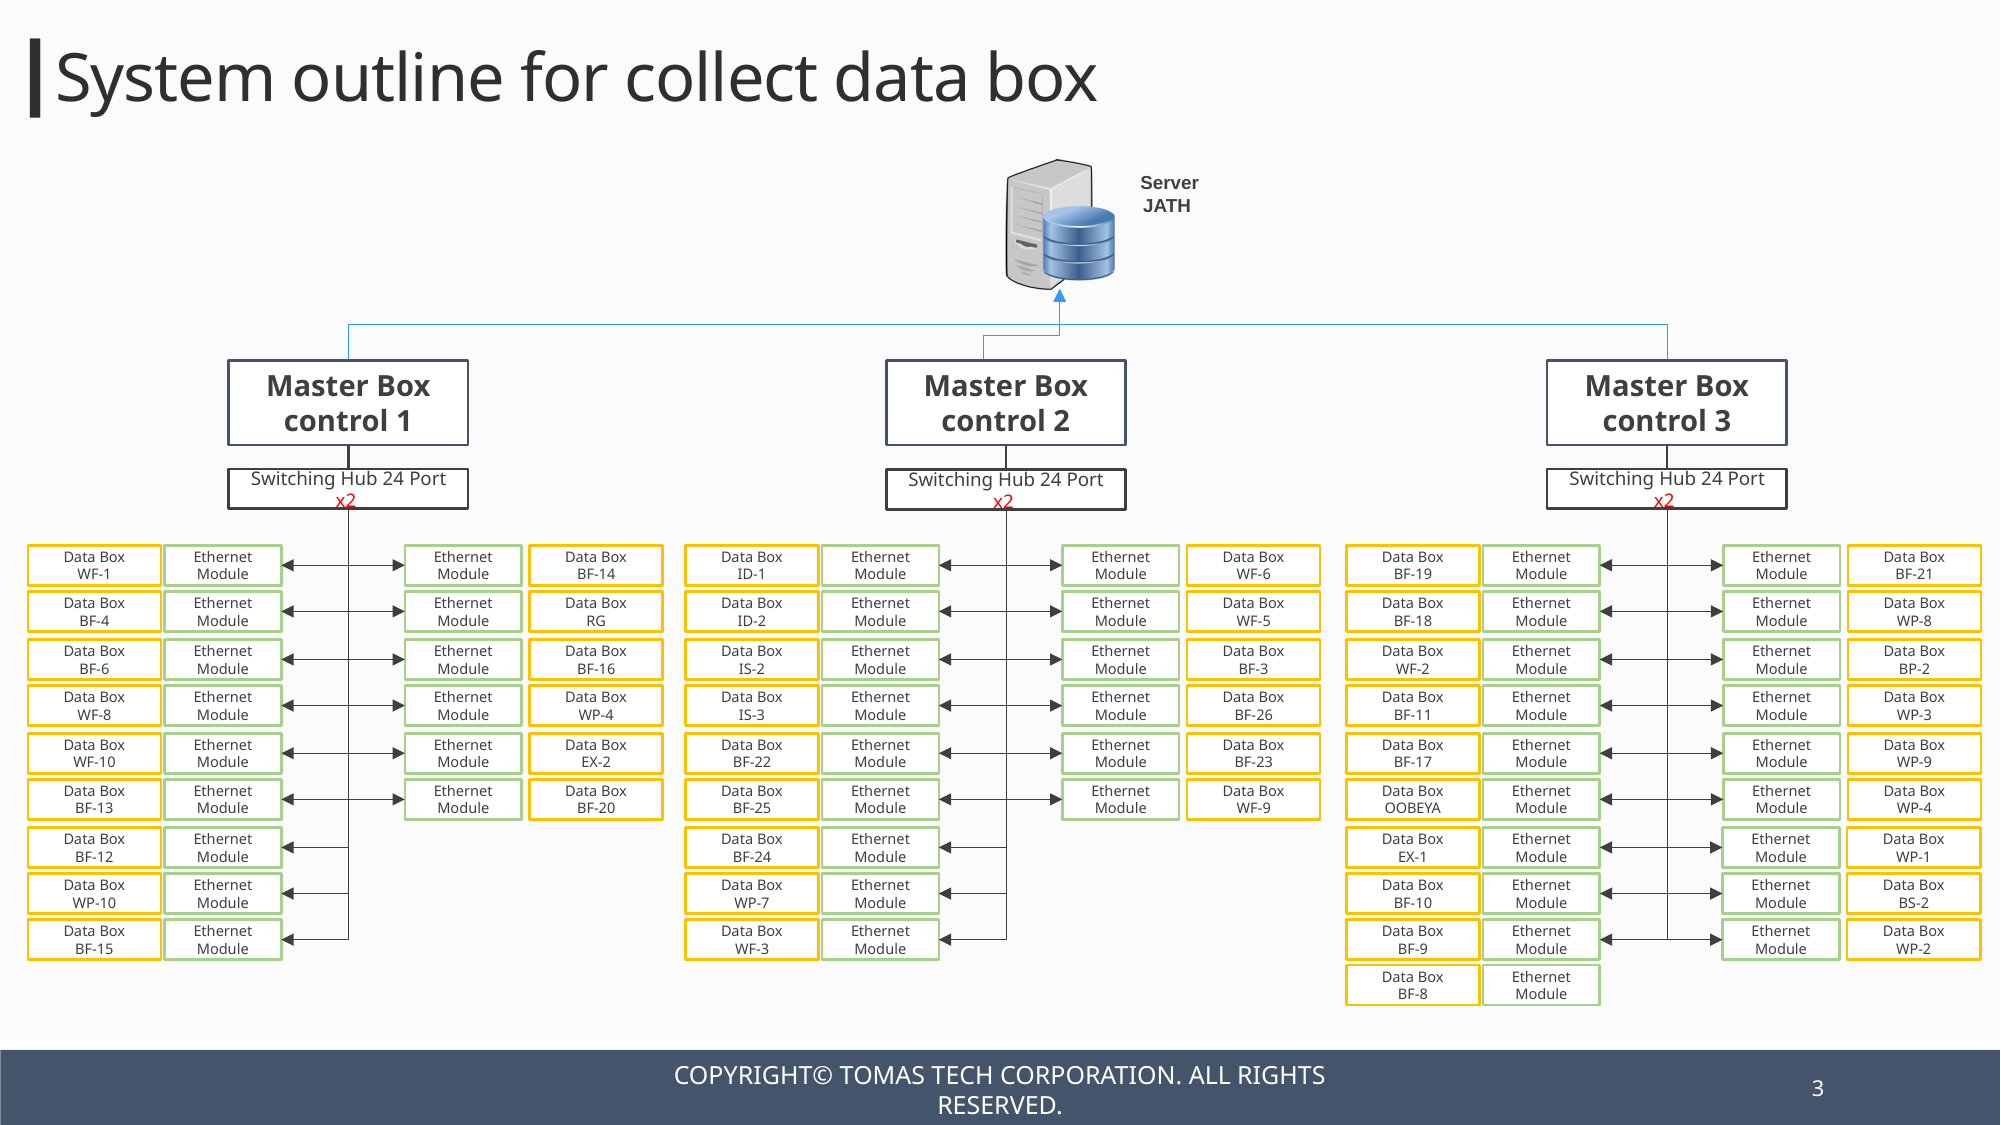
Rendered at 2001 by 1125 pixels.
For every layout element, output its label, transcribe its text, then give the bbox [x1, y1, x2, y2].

text_box Data Box WP-4 [1847, 778, 1982, 821]
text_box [301, 555, 453, 575]
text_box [1327, 20, 1400, 629]
text_box Ethernet Module [1141, 590, 1180, 625]
text_box Data Box EX-2 [528, 732, 664, 775]
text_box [1557, 550, 1640, 570]
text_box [1417, 690, 1498, 759]
text_box Ethernet Module [1482, 544, 1578, 587]
text_box Data Box WF-9 [1186, 778, 1321, 821]
text_box Ethernet Module [821, 766, 940, 775]
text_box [783, 671, 888, 687]
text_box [325, 531, 429, 552]
text_box Data Box BF-24 [684, 826, 820, 869]
text_box Ethernet Module [1482, 766, 1601, 775]
text_box Ethernet Module [1094, 544, 1180, 587]
text_box Data Box BP-2 [1847, 638, 1982, 681]
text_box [756, 690, 1189, 759]
text_box Ethernet Module [163, 544, 260, 587]
text_box Data Box ID-1 [748, 544, 820, 587]
text_box Switching Hub 24 Port x2 [885, 468, 1127, 511]
text_box Data Box BF-14 [528, 544, 664, 587]
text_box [982, 531, 1086, 552]
text_box Data Box IS-3 [684, 684, 780, 727]
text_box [254, 602, 500, 622]
text_box Ethernet Module [1482, 826, 1601, 869]
text_box Data Box BF-25 [684, 778, 820, 821]
text_box Data Box WP-8 [1847, 590, 1982, 633]
text_box Data Box WP-1 [1846, 826, 1982, 869]
text_box Data Box BF-13 [27, 778, 162, 821]
text_box Switching Hub 24 Port x2 [227, 468, 469, 510]
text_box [849, 597, 932, 617]
text_box Ethernet Module [1482, 964, 1601, 1006]
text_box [278, 578, 476, 599]
text_box Data Box BF-22 [684, 732, 820, 775]
text_box Ethernet Module [1755, 544, 1841, 587]
text_box Data Box BF-17 [1345, 732, 1481, 775]
text_box Data Box ID-2 [748, 590, 820, 633]
text_box Data Box WF-6 [1186, 544, 1321, 587]
text_box Master Box control 1 [227, 359, 469, 446]
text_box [192, 597, 275, 617]
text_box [1572, 602, 1818, 624]
text_box Ethernet Module [163, 872, 283, 915]
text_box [145, 644, 228, 668]
slide_number 3 [1624, 1059, 1840, 1120]
text_box Data Box BF-8 [1345, 964, 1481, 1006]
text_box Data Box BF-26 [1186, 684, 1321, 727]
text_box Ethernet Module [821, 826, 940, 869]
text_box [1478, 695, 1911, 753]
text_box Data Box BF-6 [27, 638, 162, 681]
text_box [239, 550, 322, 570]
text_box Data Box WP-4 [529, 684, 664, 727]
text_box Data Box BF-16 [530, 638, 664, 681]
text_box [1596, 578, 1794, 599]
text_box Data Box OOBEYA [1345, 778, 1481, 821]
text_box Data Box WF-1 [27, 544, 162, 587]
text_box Data Box EX-1 [1345, 826, 1481, 869]
text_box Data Box BF-15 [27, 918, 162, 961]
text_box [1524, 649, 1865, 693]
text_box Data Box BS-2 [1846, 872, 1982, 915]
text_box Data Box BF-9 [1345, 918, 1481, 961]
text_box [99, 690, 531, 759]
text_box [1005, 508, 1063, 528]
text_box Ethernet Module [1721, 826, 1841, 869]
text_box Ethernet Module [821, 544, 918, 587]
text_box Data Box WF-2 [1345, 638, 1481, 681]
text_box Ethernet Module [821, 590, 870, 633]
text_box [667, 0, 741, 681]
text_box Data Box BF-12 [27, 826, 162, 869]
text_box Ethernet Module [1482, 918, 1601, 961]
text_box Ethernet Module [1721, 872, 1841, 915]
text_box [1463, 644, 1548, 668]
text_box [1444, 671, 1501, 687]
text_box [975, 296, 1069, 374]
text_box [216, 573, 298, 594]
text_box Ethernet Module [163, 918, 283, 961]
text_box Data Box WF-3 [684, 918, 820, 961]
text_box Ethernet Module [163, 766, 283, 775]
text_box Server JATH [1133, 163, 1236, 224]
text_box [1551, 627, 1839, 646]
text_box Data Box BF-19 [1408, 544, 1481, 587]
text_box Data Box WP-9 [1847, 732, 1982, 775]
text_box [1510, 597, 1593, 617]
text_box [1619, 555, 1771, 575]
text_box Ethernet Module [1482, 590, 1531, 633]
text_box Data Box WP-10 [27, 872, 162, 915]
text_box Data Box WP-2 [1846, 918, 1982, 961]
text_box Ethernet Module [1802, 590, 1841, 625]
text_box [1487, 620, 1569, 641]
text_box Data Box RG [528, 590, 664, 633]
footer Copyright© TOMAS TECH CORPORATION. All rights reserved. [604, 1059, 1396, 1120]
text_box Data Box WF-5 [1186, 590, 1321, 633]
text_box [1643, 531, 1747, 552]
text_box Data Box BF-3 [1186, 638, 1321, 681]
text_box Switching Hub 24 Port x2 [1546, 468, 1788, 510]
text_box Data Box BF-10 [1345, 872, 1481, 915]
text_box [802, 644, 887, 668]
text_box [935, 578, 1133, 599]
text_box Data Box WF-10 [27, 732, 162, 775]
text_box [911, 602, 1157, 624]
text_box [1872, 672, 1888, 693]
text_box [169, 620, 251, 641]
text_box Data Box IS-2 [748, 638, 820, 681]
text_box Master Box control 2 [885, 359, 1127, 446]
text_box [125, 671, 229, 687]
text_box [873, 573, 955, 594]
text_box Ethernet Module [404, 778, 523, 821]
text_box Ethernet Module [484, 590, 523, 622]
text_box Data Box BF-4 [27, 590, 162, 633]
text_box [348, 508, 406, 528]
text_box Ethernet Module [439, 544, 523, 587]
text_box Data Box WP-7 [684, 872, 820, 915]
text_box Data Box WP-3 [1898, 684, 1982, 727]
text_box Ethernet Module [1721, 918, 1841, 961]
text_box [943, 503, 1001, 523]
text_box Data Box BF-11 [1345, 684, 1441, 727]
text_box Ethernet Module [163, 590, 213, 633]
picture [993, 159, 1127, 290]
text_box Ethernet Module [1061, 778, 1180, 821]
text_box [896, 550, 979, 570]
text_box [1581, 526, 1663, 547]
text_box Data Box BF-18 [1407, 590, 1481, 633]
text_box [1666, 508, 1724, 528]
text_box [286, 503, 344, 523]
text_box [1534, 573, 1616, 594]
text_box Ethernet Module [1722, 766, 1841, 775]
text_box Data Box BF-23 [1186, 732, 1321, 775]
text_box Data Box BF-21 [1847, 544, 1982, 587]
text_box ┃System outline for collect data box [748, 12, 1940, 123]
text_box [826, 620, 908, 641]
text_box Ethernet Module [821, 872, 940, 915]
text_box Ethernet Module [821, 778, 940, 821]
text_box Data Box BF-20 [528, 778, 664, 821]
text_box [920, 526, 1002, 547]
text_box Ethernet Module [1061, 766, 1180, 775]
text_box Ethernet Module [1482, 872, 1601, 915]
text_box Ethernet Module [163, 778, 283, 821]
text_box Ethernet Module [163, 826, 283, 869]
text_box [263, 526, 345, 547]
text_box Data Box WF-8 [27, 684, 123, 727]
text_box Ethernet Module [821, 918, 940, 961]
text_box Ethernet Module [404, 766, 523, 775]
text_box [1501, 672, 1522, 693]
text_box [230, 625, 523, 683]
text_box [890, 627, 1178, 685]
text_box Ethernet Module [1482, 778, 1601, 821]
text_box ┃System outline for collect data box [0, 12, 665, 123]
text_box Master Box control 3 [1546, 359, 1788, 446]
text_box Ethernet Module [1722, 778, 1841, 821]
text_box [1604, 503, 1662, 523]
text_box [958, 555, 1110, 575]
